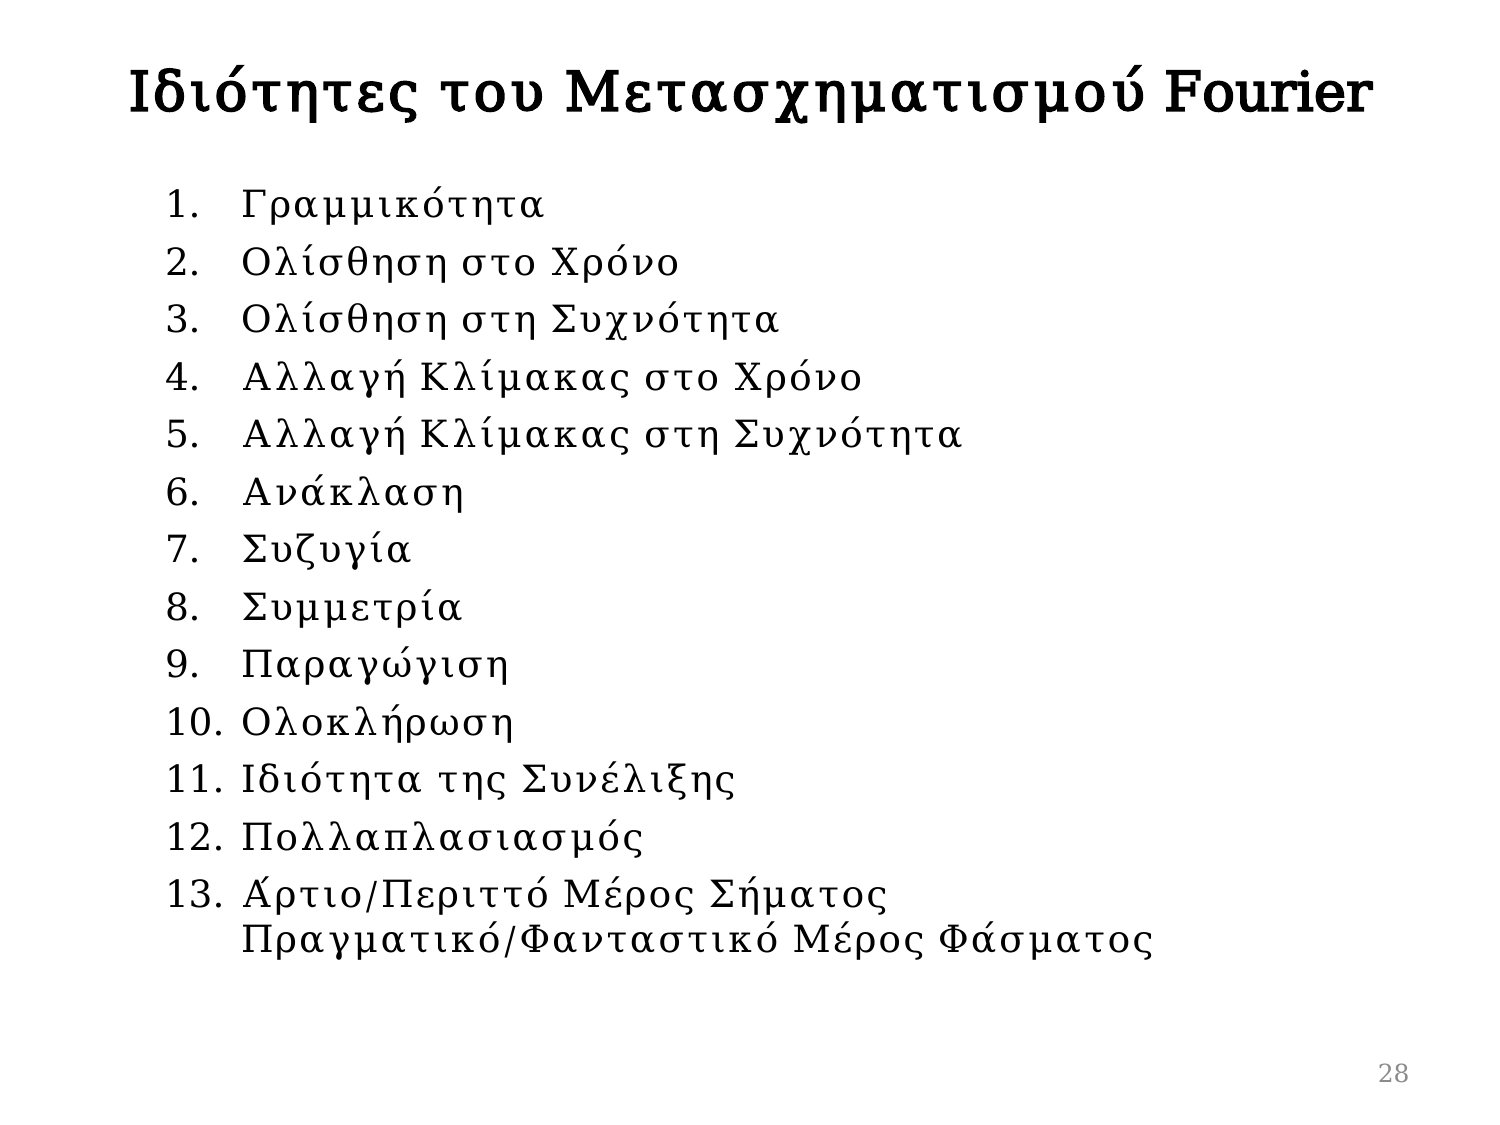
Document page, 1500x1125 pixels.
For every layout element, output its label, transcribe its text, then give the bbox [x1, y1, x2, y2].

list Γραμμικότητα Ολίσθηση στο Χρόνο Ολίσθηση στη Συχνότητα Αλλαγή Κλίμακας στο Χρόνο Αλλαγή Κλίμακας στη Συχνότητα Ανάκλαση Συζυγία Συμμετρία Παραγώγιση Ολοκλήρωση Ιδιότητα της Συνέλιξης Πολλαπλασιασμός Άρτιο/Περιττό Μέρος Σήματος Πραγματικό/Φανταστικό Μέρος Φάσματος [75, 172, 1425, 1071]
title Ιδιότητες του Μετασχηματισμού Fourier [75, 19, 1425, 159]
slide_number 28 [1222, 1042, 1425, 1103]
